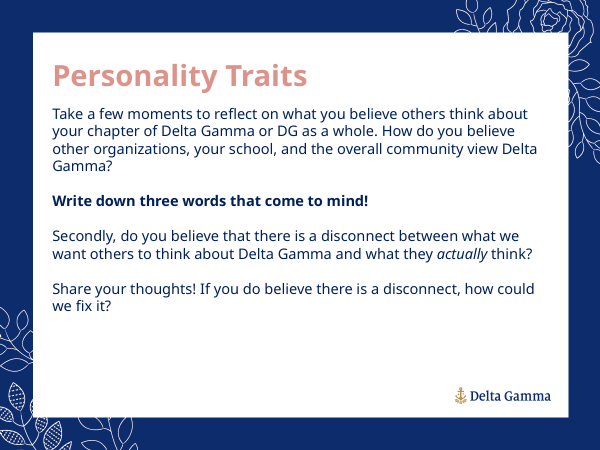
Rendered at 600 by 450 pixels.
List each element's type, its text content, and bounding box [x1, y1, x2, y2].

picture [0, 0, 600, 450]
text_box Personality Traits Take a few moments to reflect on what you believe others think about your chapter of Delta Gamma or DG as a whole. How do you believe other organizations, your school, and the overall community view Delta Gamma? Write down three words that come to mind! Secondly, do you believe that there is a disconnect between what we want others to think about Delta Gamma and what they actually think? Share your thoughts! If you do believe there is a disconnect, how could we fix it? [37, 49, 563, 322]
